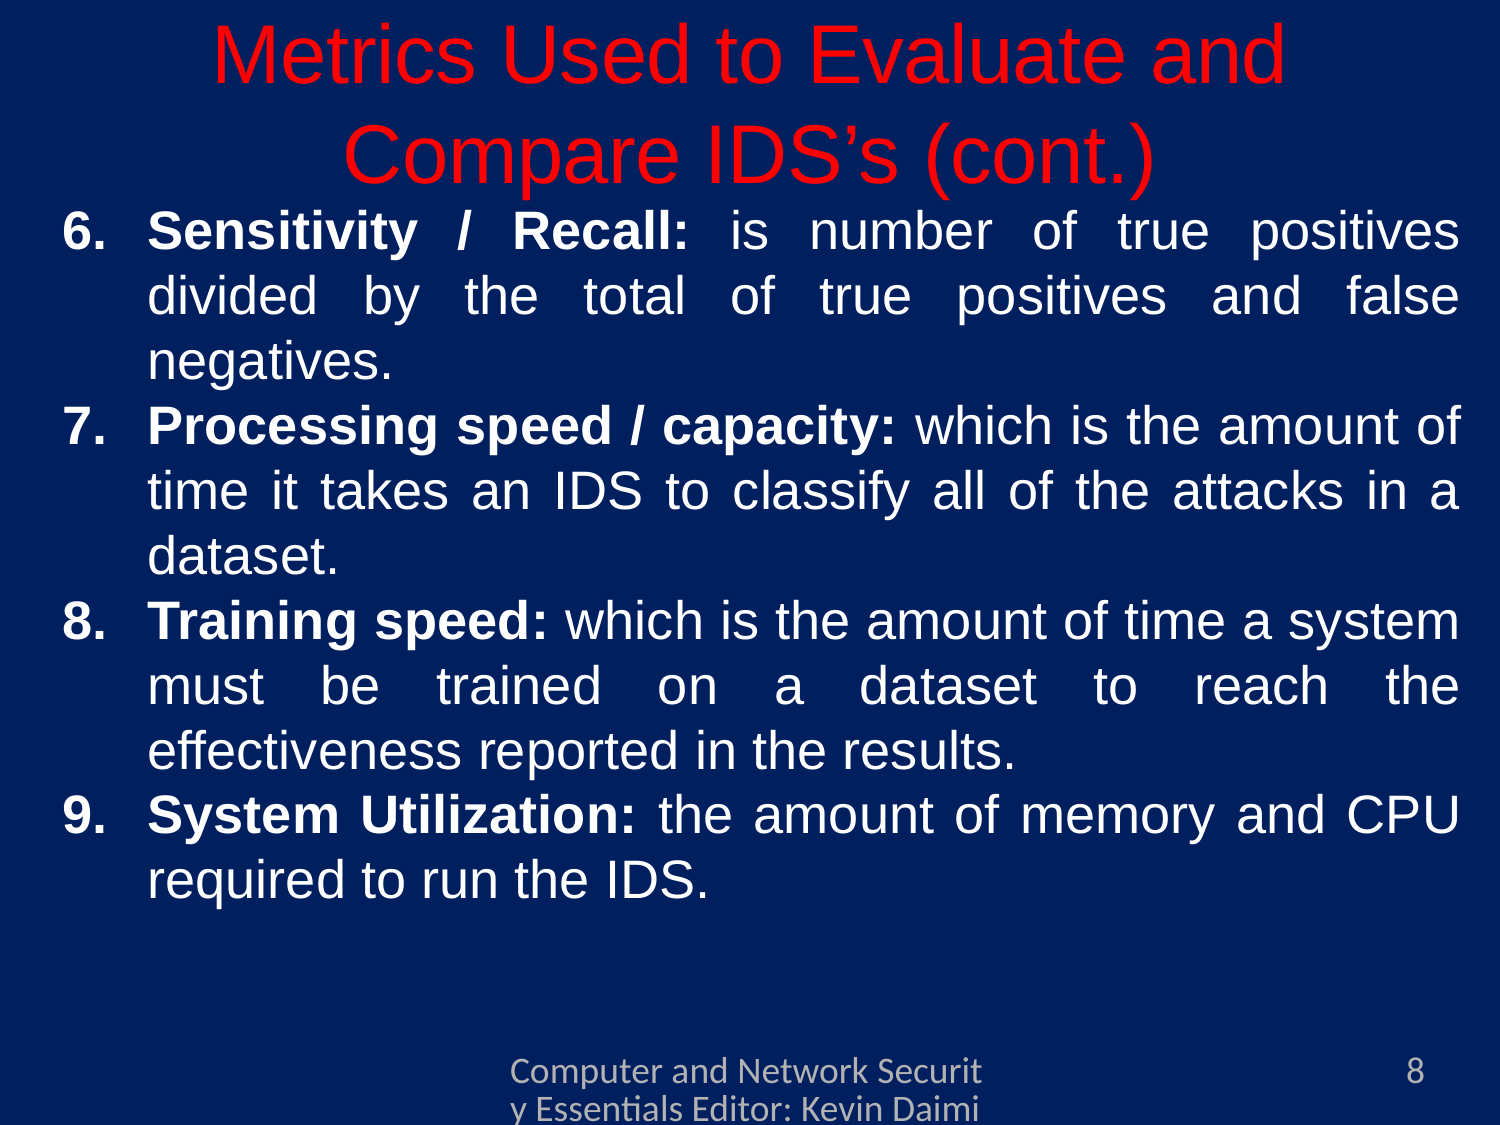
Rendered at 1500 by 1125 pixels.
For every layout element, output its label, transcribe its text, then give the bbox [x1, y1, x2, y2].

footer Computer and Network Security Essentials Editor: Kevin Daimi Associate Editors: Guillermo Francia, Levent Ertaul, Luis H. Encinas, Eman El-Sheikh Published by Springer [510, 1046, 990, 1103]
slide_number 8 [1080, 1046, 1425, 1103]
list Sensitivity / Recall: is number of true positives divided by the total of true positives and false negatives. Processing speed / capacity: which is the amount of time it takes an IDS to classify all of the attacks in a dataset. Training speed: which is the amount of time a system must be trained on a dataset to reach the effectiveness reported in the results. System Utilization: the amount of memory and CPU required to run the IDS. [62, 195, 1463, 918]
title Metrics Used to Evaluate and Compare IDS’s (cont.) [44, 0, 1456, 202]
